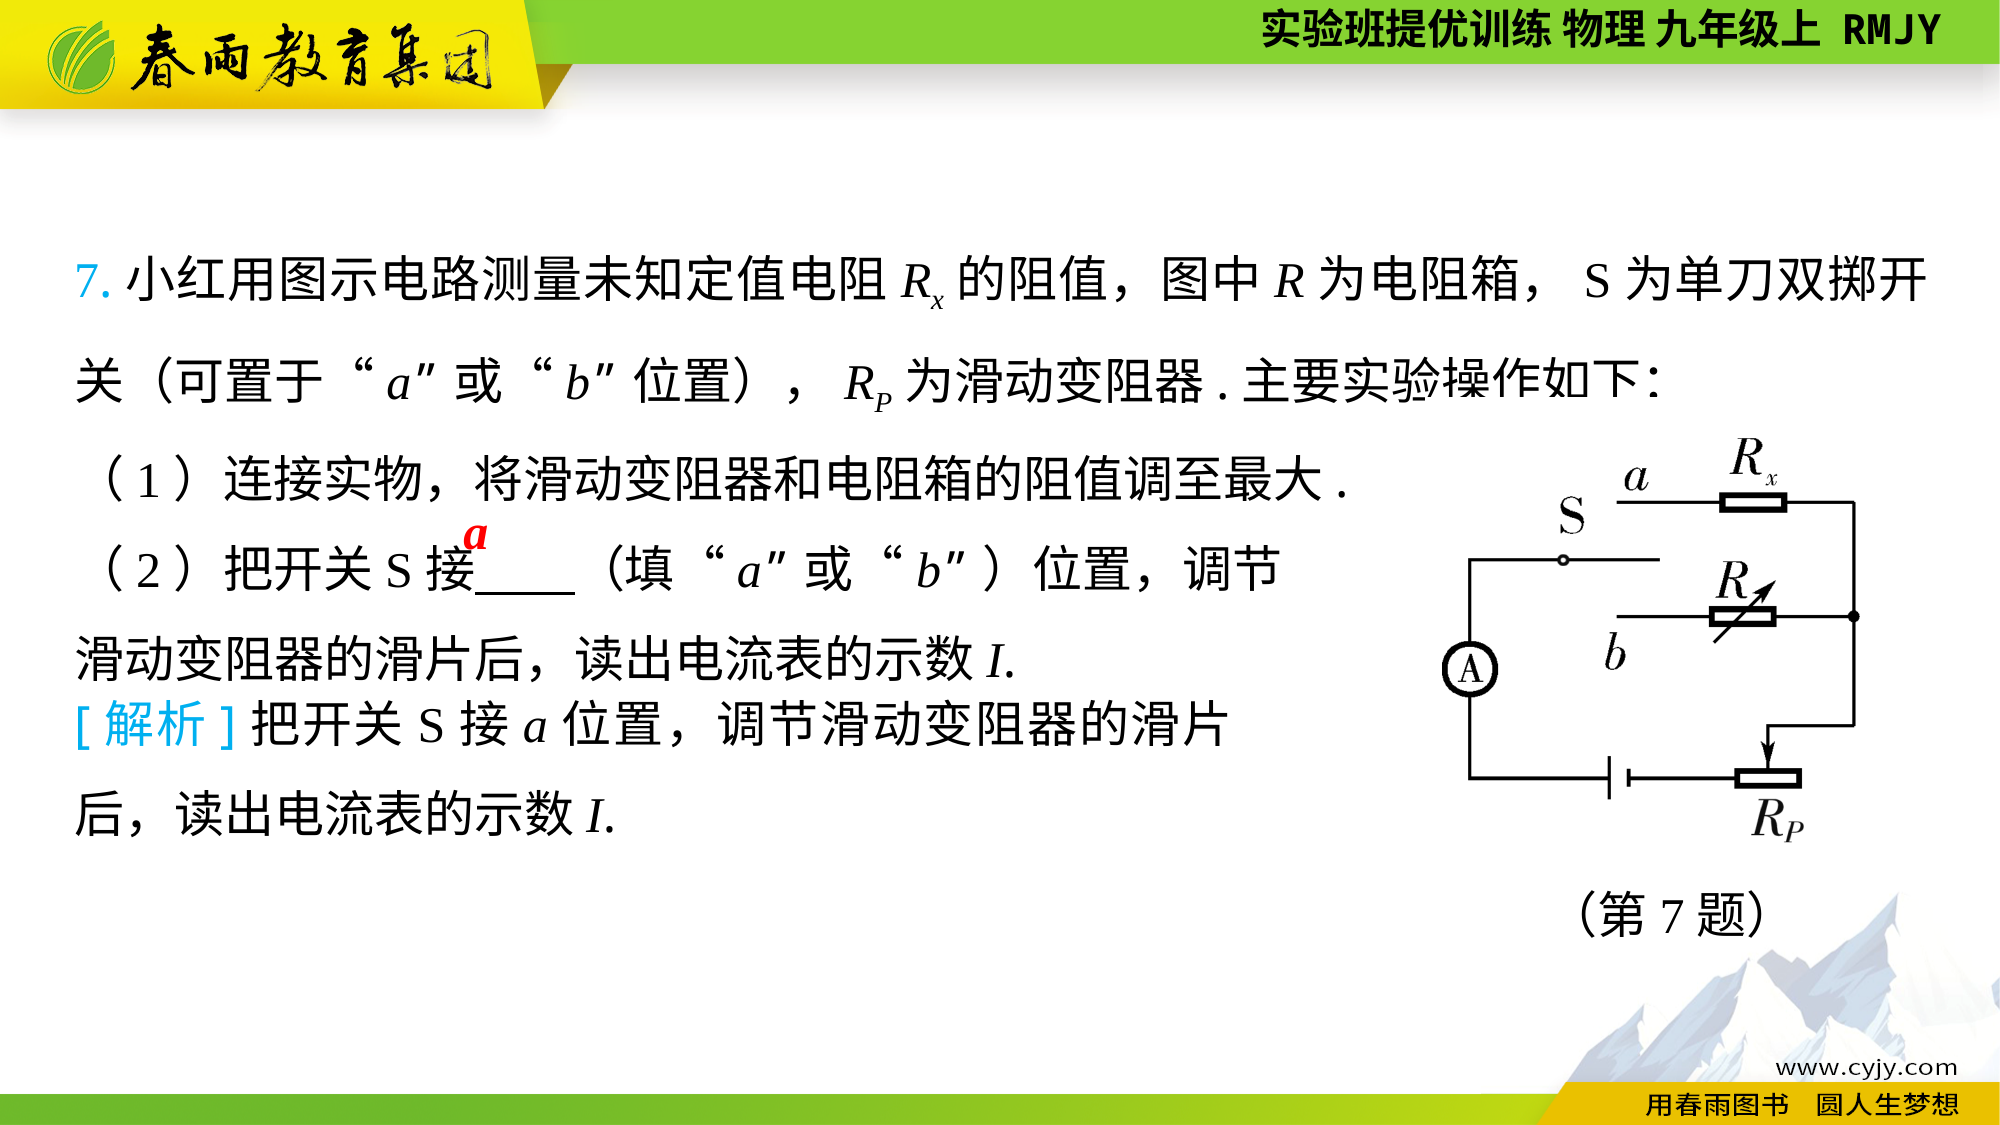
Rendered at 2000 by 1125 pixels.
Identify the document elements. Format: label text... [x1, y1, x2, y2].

list 7.小红用图示电路测量未知定值电阻Rx的阻值，图中R为电阻箱，S为单刀双掷开关（可置于“a”或“b”位置），RP为滑动变阻器.主要实验操作如下： （1）连接实物，将滑动变阻器和电阻箱的阻值调至最大. （2）把开关S接 （填“a”或“b”）位置，调节 滑动变阻器的滑片后，读出电流表的示数I. [59, 205, 1944, 676]
text_box （第7题） [1532, 858, 1812, 951]
picture [0, 0, 2000, 1125]
text_box [解析]把开关S接a位置，调节滑动变阻器的滑片后，读出电流表的示数I. [59, 654, 1248, 850]
text_box a [448, 492, 504, 567]
